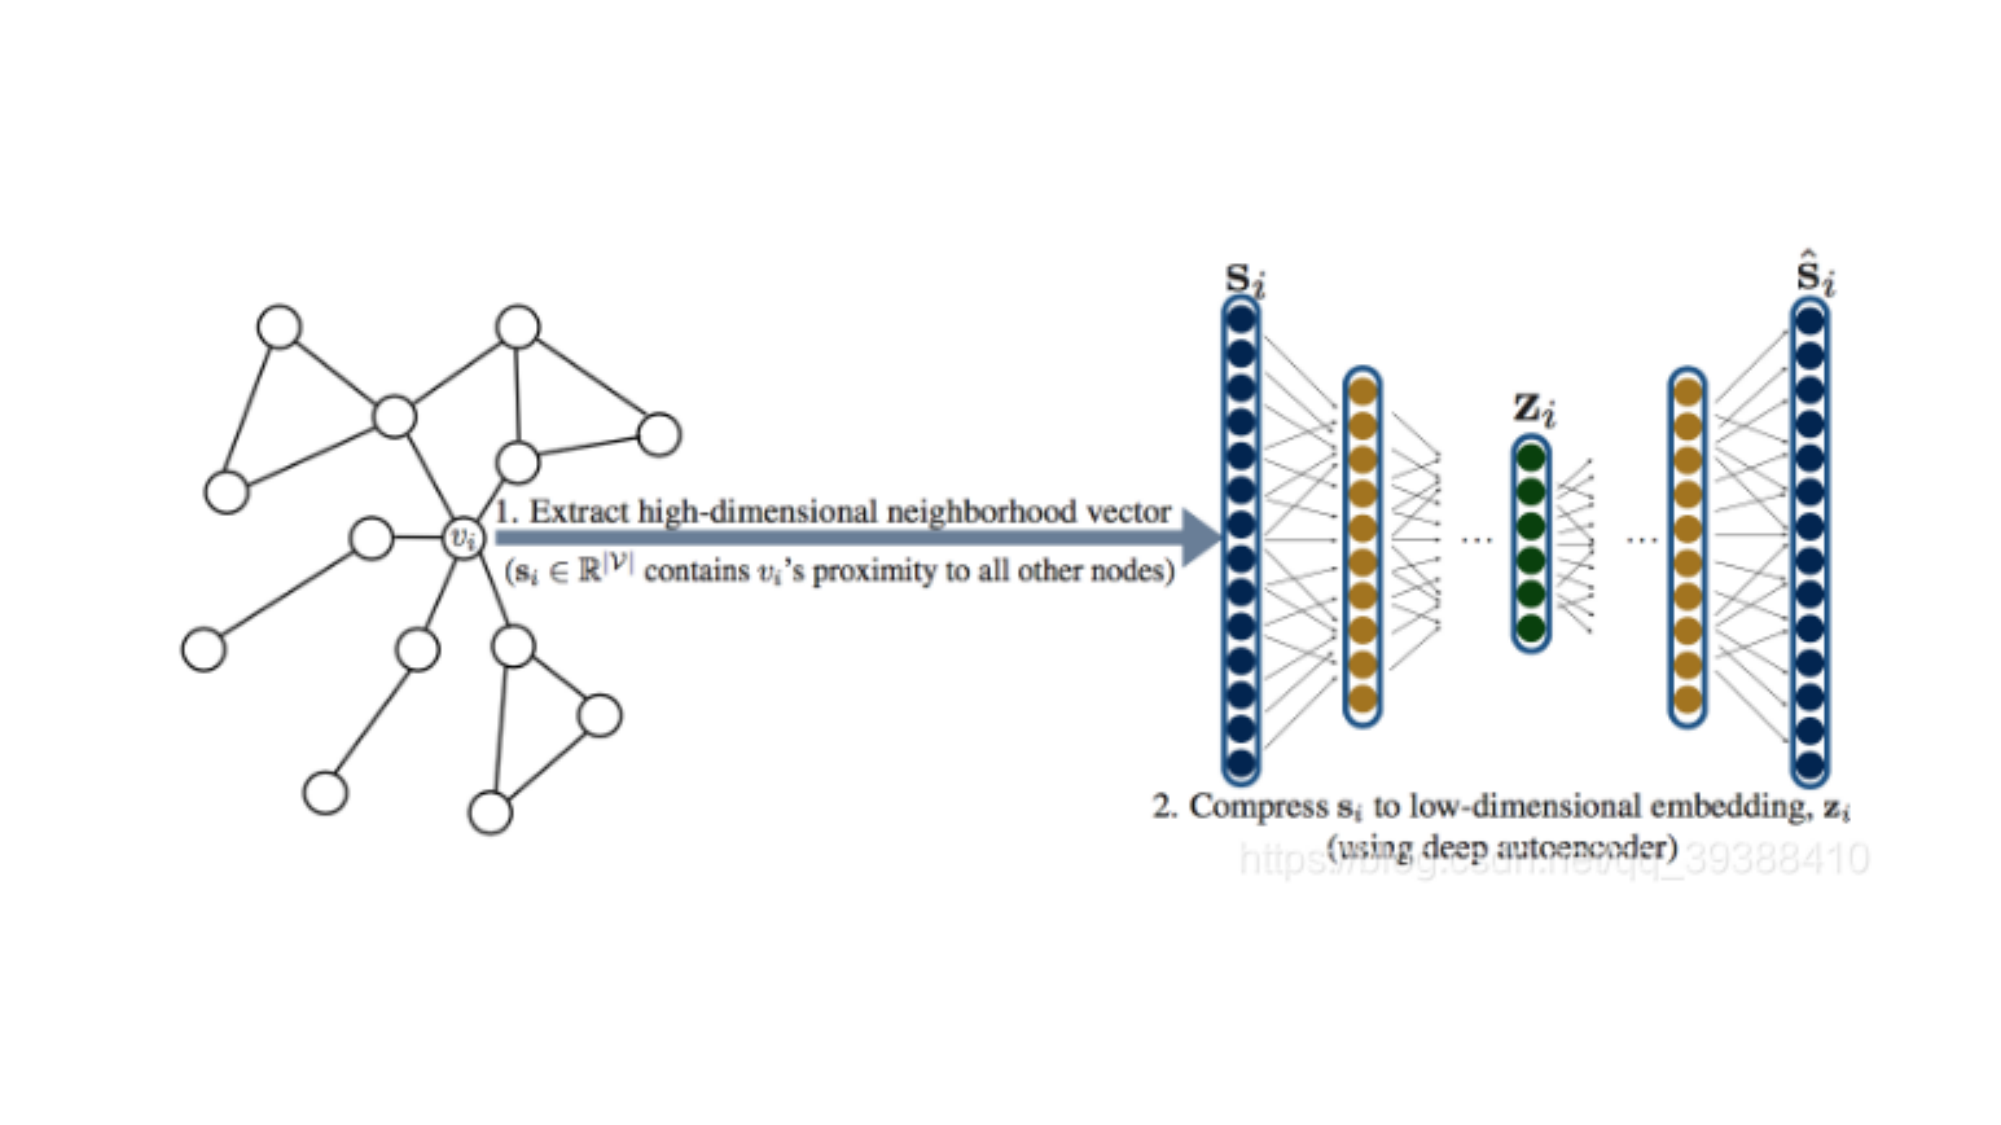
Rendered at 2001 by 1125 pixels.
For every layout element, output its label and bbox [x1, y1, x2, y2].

list [104, 217, 1895, 908]
